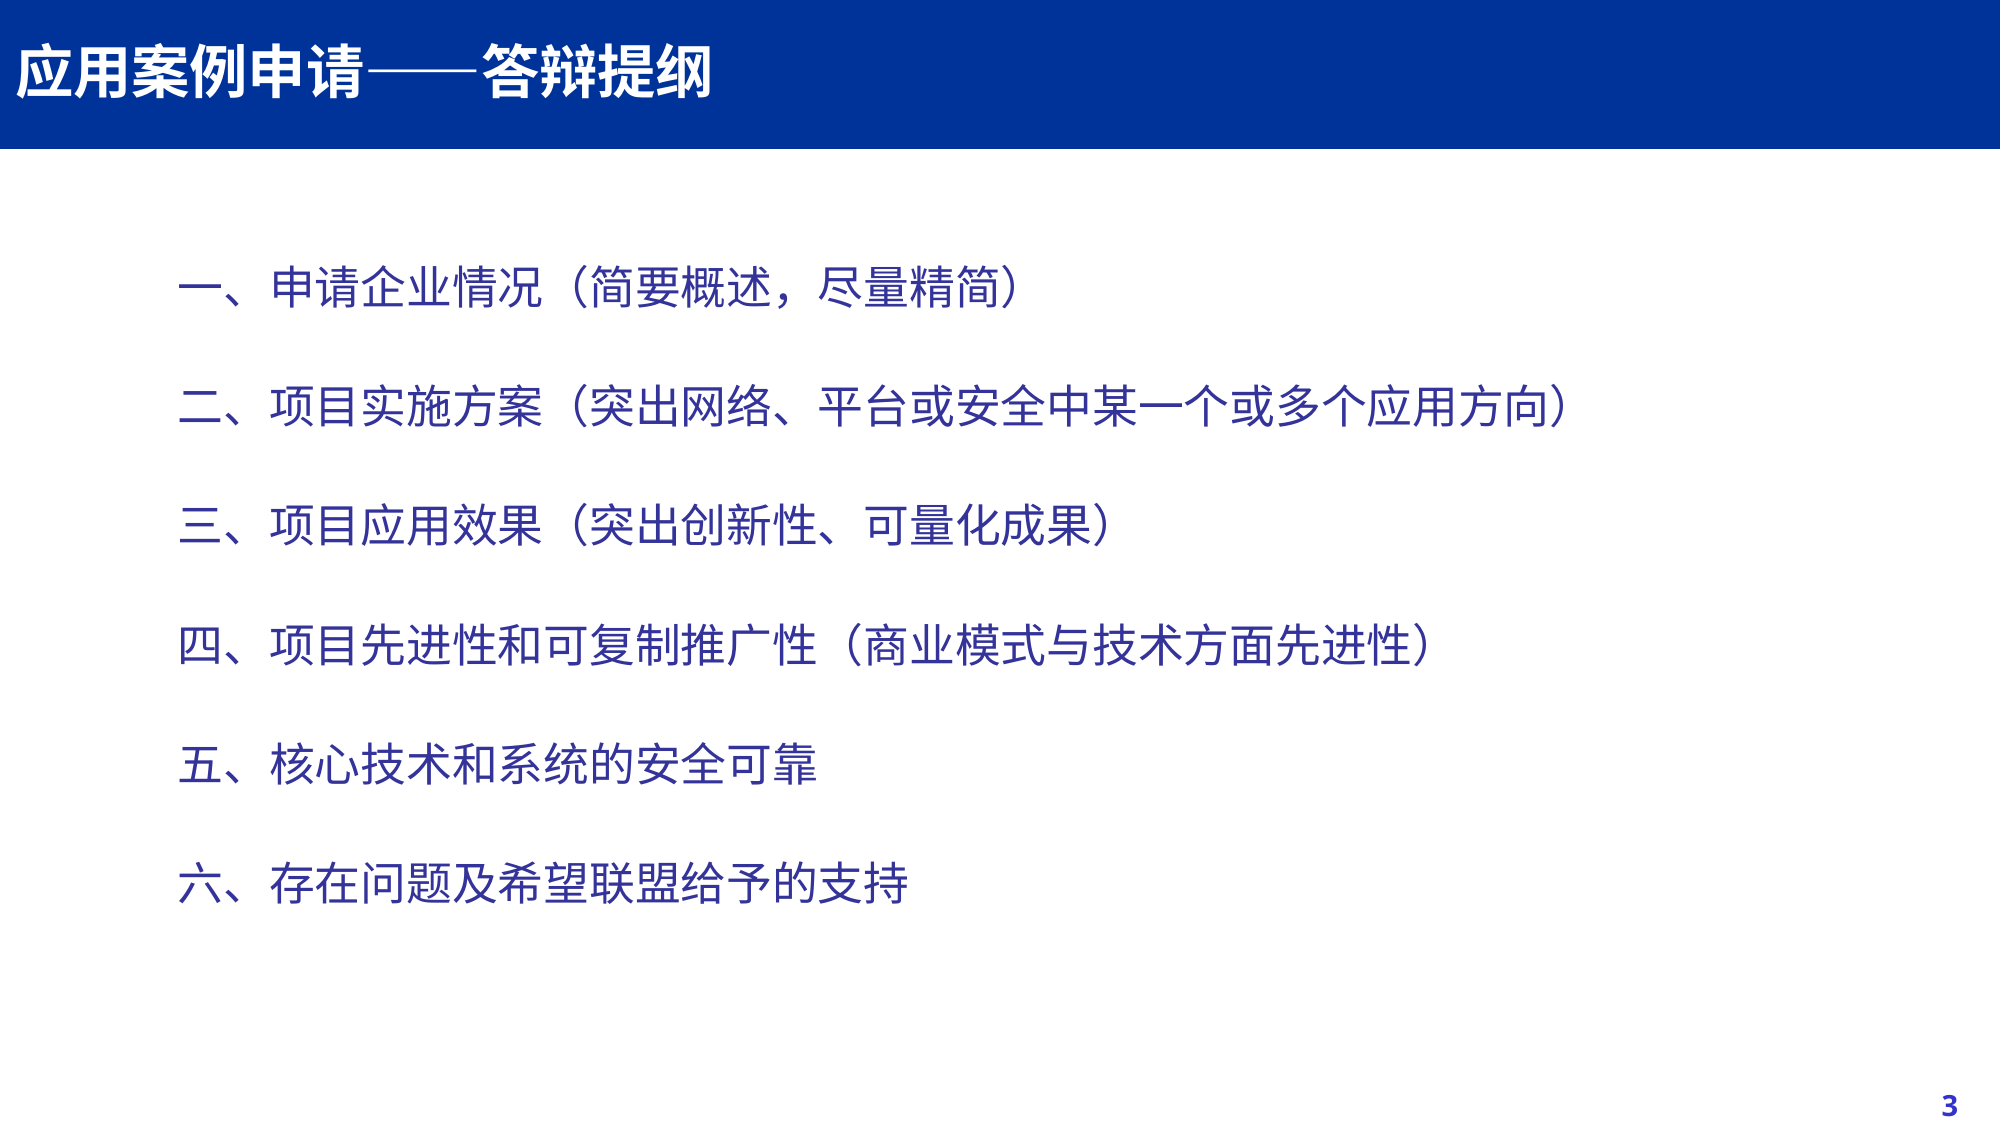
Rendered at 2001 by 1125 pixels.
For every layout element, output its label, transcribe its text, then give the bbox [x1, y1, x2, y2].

title 应用案例申请——答辩提纲 [0, 0, 2000, 145]
text_box 一、申请企业情况（简要概述，尽量精简） 二、项目实施方案（突出网络、平台或安全中某一个或多个应用方向） 三、项目应用效果（突出创新性、可量化成果） 四、项目先进性和可复制推广性（商业模式与技术方面先进性） 五、核心技术和系统的安全可靠 六、存在问题及希望联盟给予的支持 [88, 196, 1705, 917]
